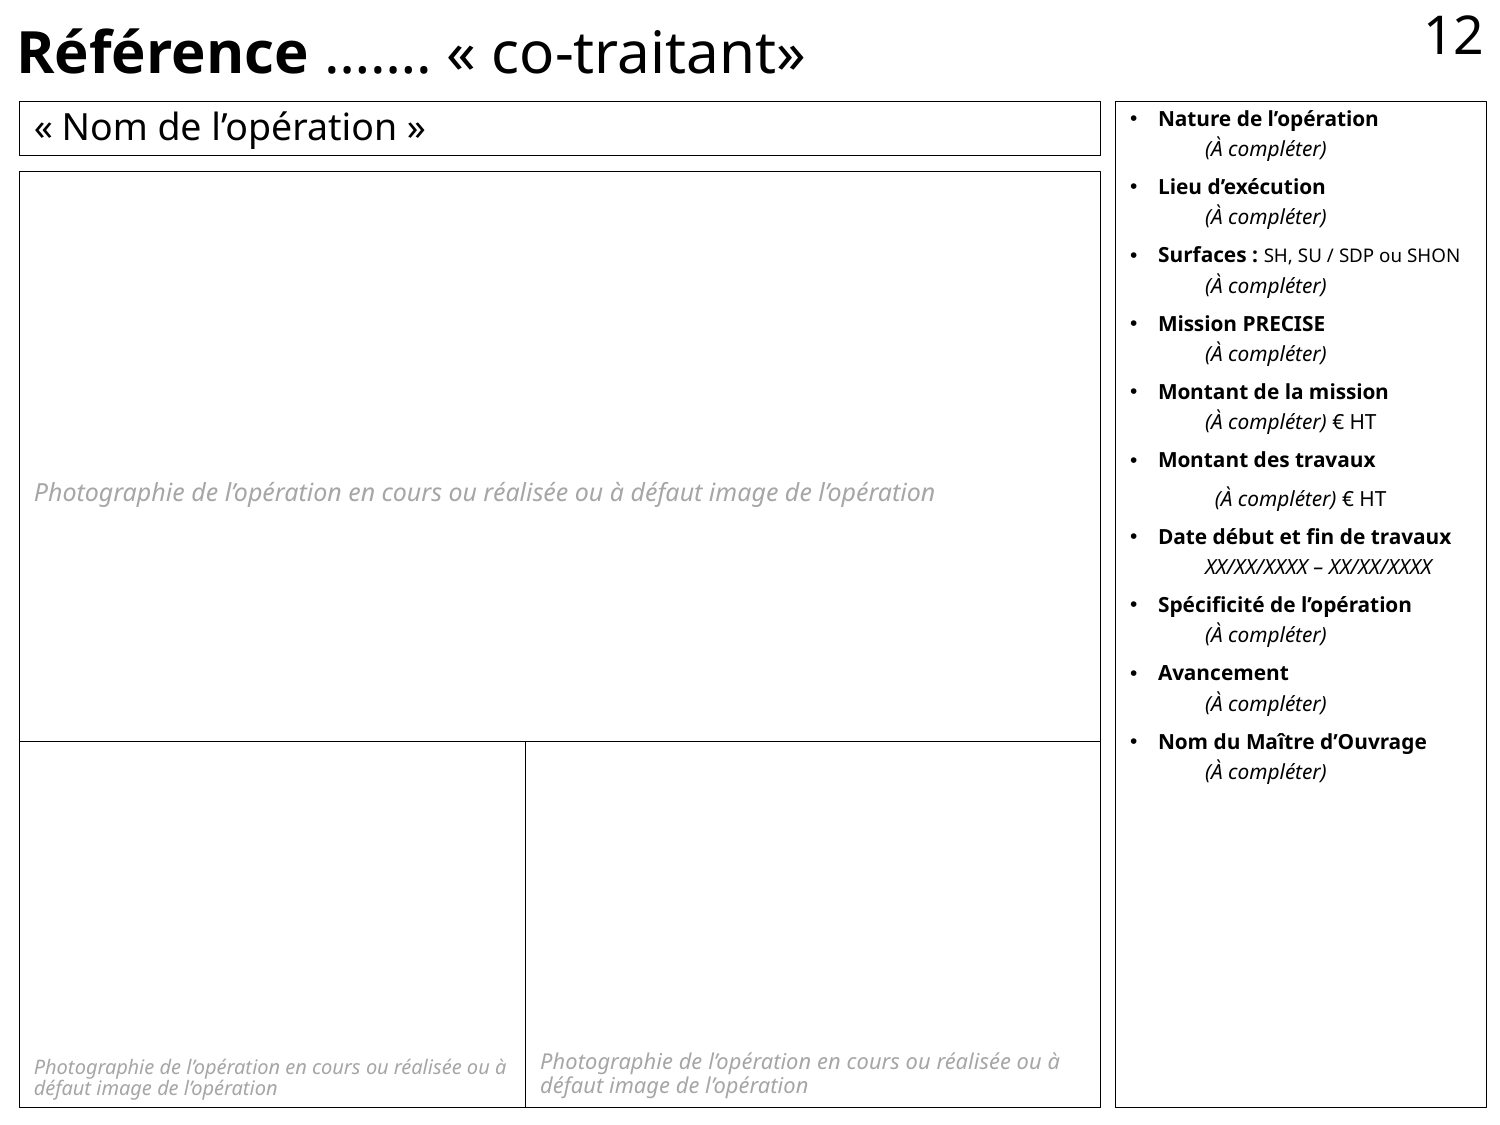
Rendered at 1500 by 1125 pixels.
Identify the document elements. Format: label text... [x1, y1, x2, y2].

list 12 [1407, 1, 1500, 81]
text_box Référence ……. « co-traitant» [0, 0, 938, 106]
list « Nom de l’opération » [18, 100, 1101, 156]
list Nature de l’opération (À compléter) Lieu d’exécution (À compléter) Surfaces : SH, SU / SDP ou SHON (À compléter) Mission PRECISE (À compléter) Montant de la mission (À compléter) € HT Montant des travaux (À compléter) € HT Date début et fin de travaux XX/XX/XXXX – XX/XX/XXXX Spécificité de l’opération (À compléter) Avancement (À compléter) Nom du Maître d’Ouvrage (À compléter) [1115, 100, 1486, 1108]
list Photographie de l’opération en cours ou réalisée ou à défaut image de l’opération [18, 171, 1101, 741]
text_box Photographie de l’opération en cours ou réalisée ou à défaut image de l’opération [18, 741, 525, 1108]
text_box Photographie de l’opération en cours ou réalisée ou à défaut image de l’opération [525, 741, 1101, 1108]
